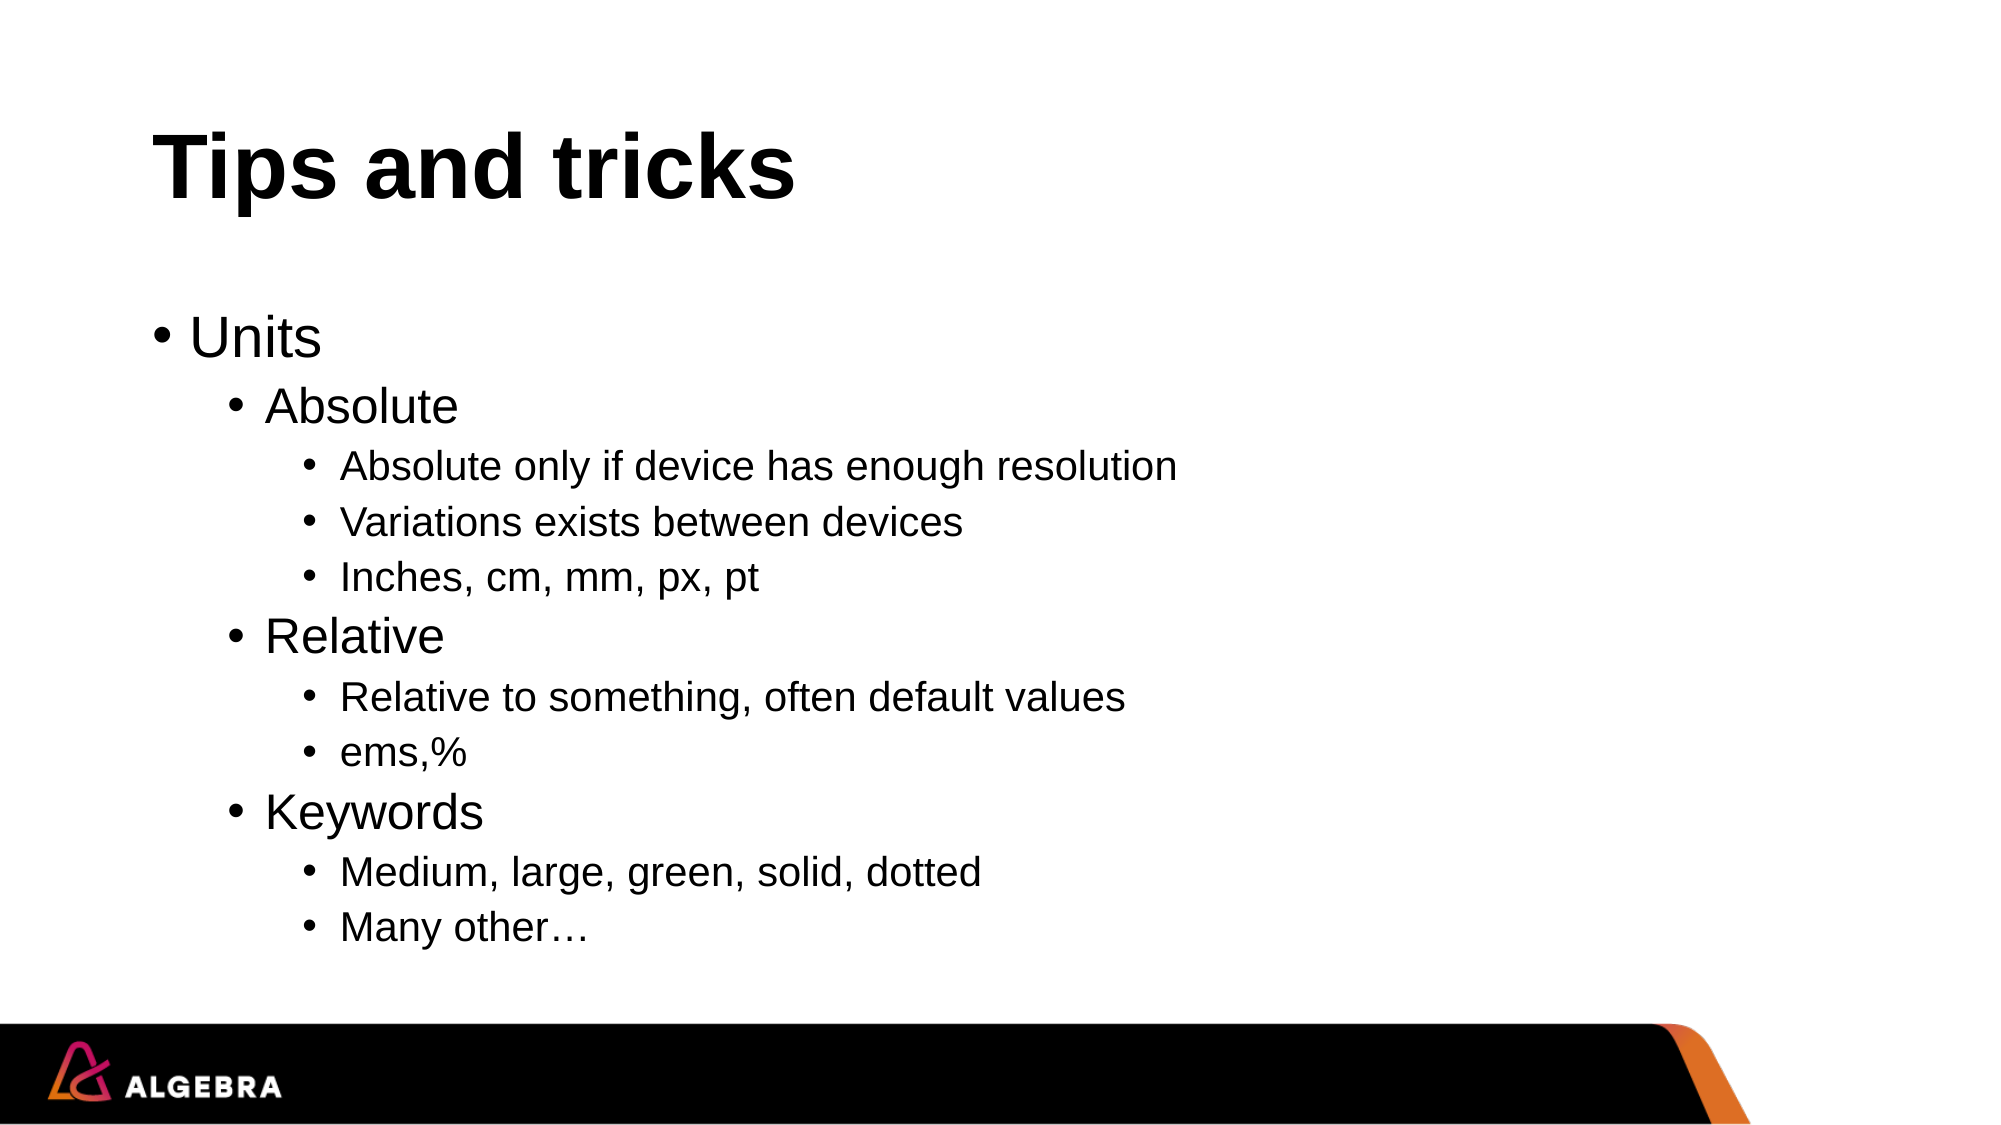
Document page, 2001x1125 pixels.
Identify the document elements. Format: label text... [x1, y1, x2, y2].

list Units Absolute Absolute only if device has enough resolution Variations exists between devices Inches, cm, mm, px, pt Relative Relative to something, often default values ems,% Keywords Medium, large, green, solid, dotted Many other… [137, 299, 1863, 1014]
title Tips and tricks [137, 59, 1863, 278]
picture [0, 1023, 1958, 1125]
